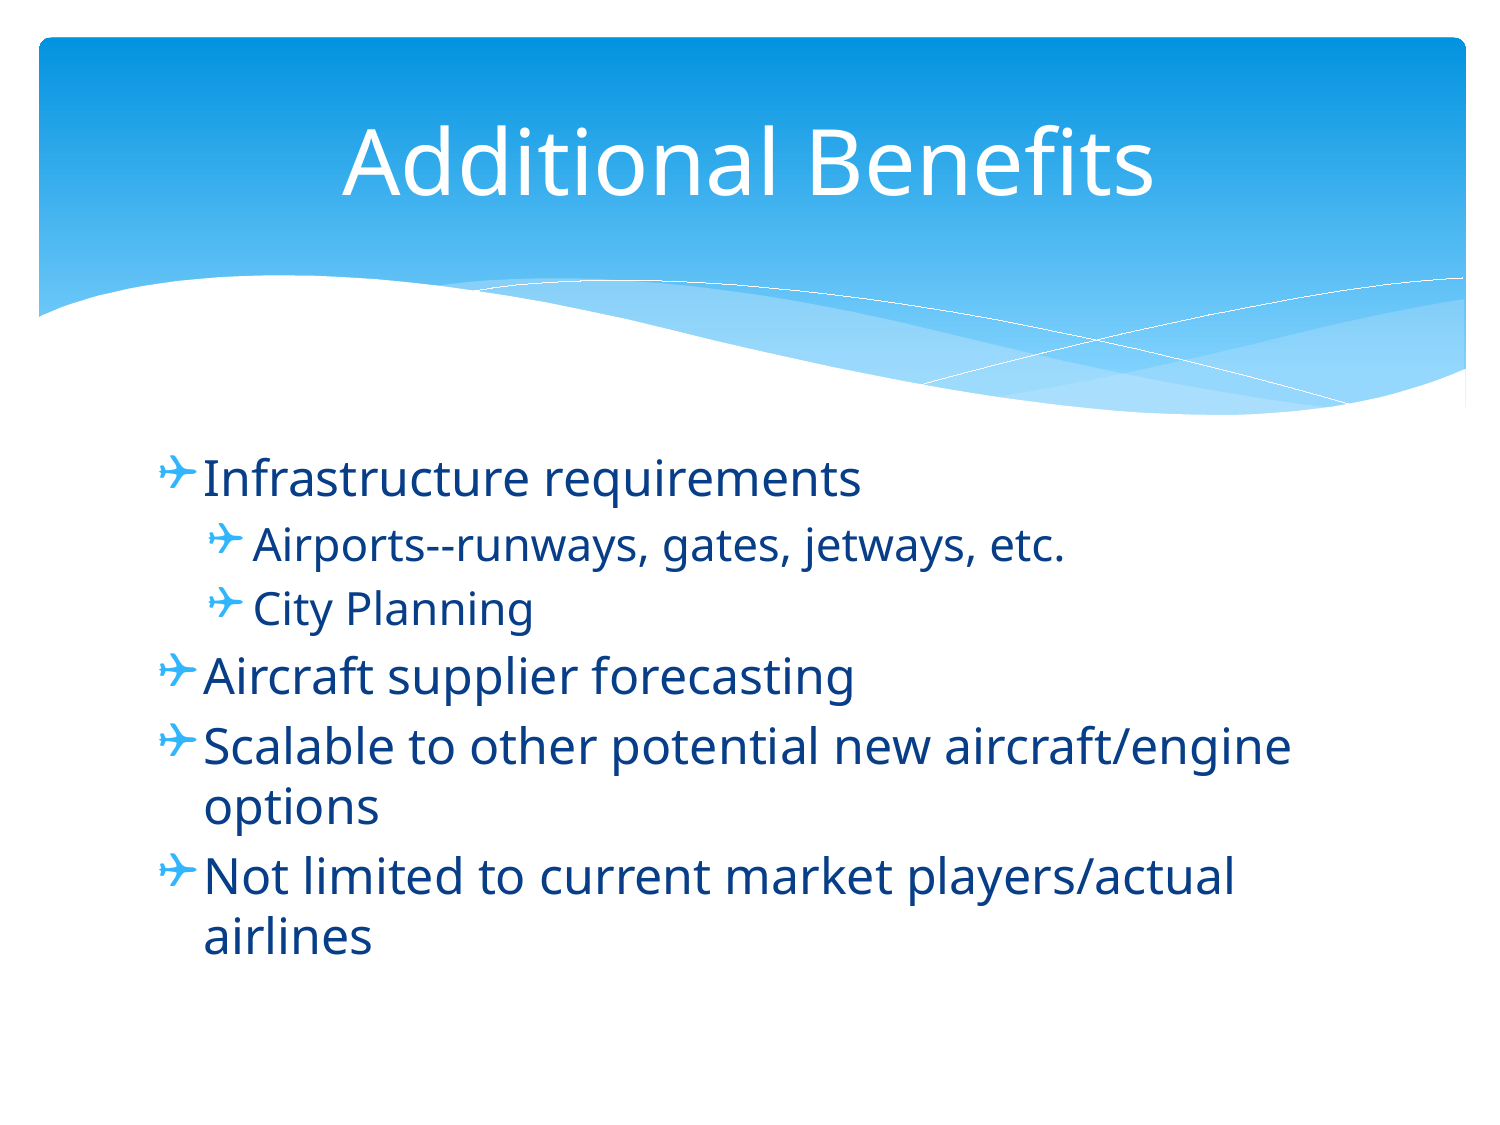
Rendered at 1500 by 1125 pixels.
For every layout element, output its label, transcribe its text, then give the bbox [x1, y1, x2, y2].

title Additional Benefits [75, 55, 1425, 261]
list Infrastructure requirements Airports--runways, gates, jetways, etc. City Planning Aircraft supplier forecasting Scalable to other potential new aircraft/engine options Not limited to current market players/actual airlines [143, 438, 1359, 1005]
